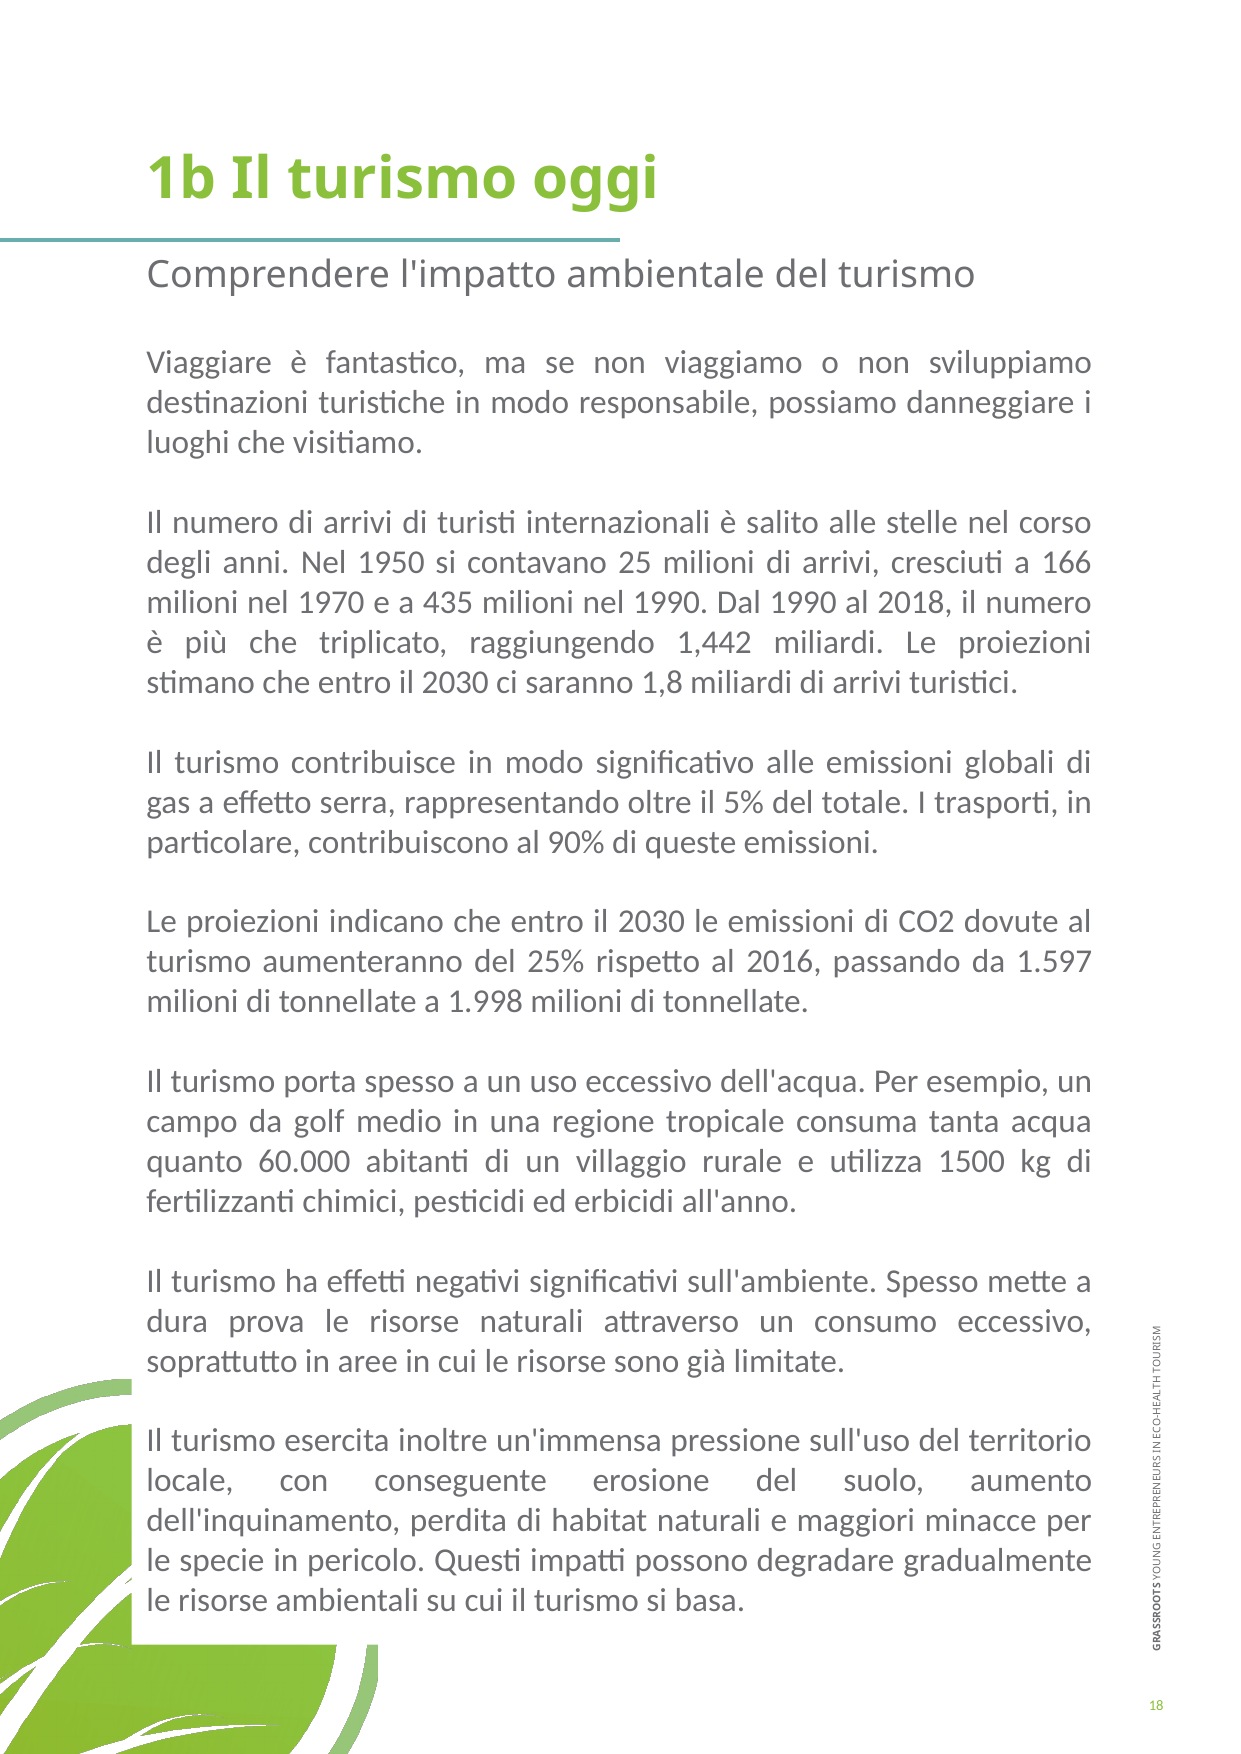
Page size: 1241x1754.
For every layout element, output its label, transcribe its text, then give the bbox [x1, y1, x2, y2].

picture [0, 1379, 378, 1754]
list Comprendere l'impatto ambientale del turismo [131, 242, 1109, 371]
slide_number 18 [1125, 1666, 1187, 1743]
list Viaggiare è fantastico, ma se non viaggiamo o non sviluppiamo destinazioni turistiche in modo responsabile, possiamo danneggiare i luoghi che visitiamo. Il numero di arrivi di turisti internazionali è salito alle stelle nel corso degli anni. Nel 1950 si contavano 25 milioni di arrivi, cresciuti a 166 milioni nel 1970 e a 435 milioni nel 1990. Dal 1990 al 2018, il numero è più che triplicato, raggiungendo 1,442 miliardi. Le proiezioni stimano che entro il 2030 ci saranno 1,8 miliardi di arrivi turistici. Il turismo contribuisce in modo significativo alle emissioni globali di gas a effetto serra, rappresentando oltre il 5% del totale. I trasporti, in particolare, contribuiscono al 90% di queste emissioni. Le proiezioni indicano che entro il 2030 le emissioni di CO2 dovute al turismo aumenteranno del 25% rispetto al 2016, passando da 1.597 milioni di tonnellate a 1.998 milioni di tonnellate. Il turismo porta spesso a un uso eccessivo dell'acqua. Per esempio, un campo da golf medio in una regione tropicale consuma tanta acqua quanto 60.000 abitanti di un villaggio rurale e utilizza 1500 kg di fertilizzanti chimici, pesticidi ed erbicidi all'anno. Il turismo ha effetti negativi significativi sull'ambiente. Spesso mette a dura prova le risorse naturali attraverso un consumo eccessivo, soprattutto in aree in cui le risorse sono già limitate. Il turismo esercita inoltre un'immensa pressione sull'uso del territorio locale, con conseguente erosione del suolo, aumento dell'inquinamento, perdita di habitat naturali e maggiori minacce per le specie in pericolo. Questi impatti possono degradare gradualmente le risorse ambientali su cui il turismo si basa. [131, 371, 1109, 1645]
list 1b Il turismo oggi [131, 132, 1109, 242]
